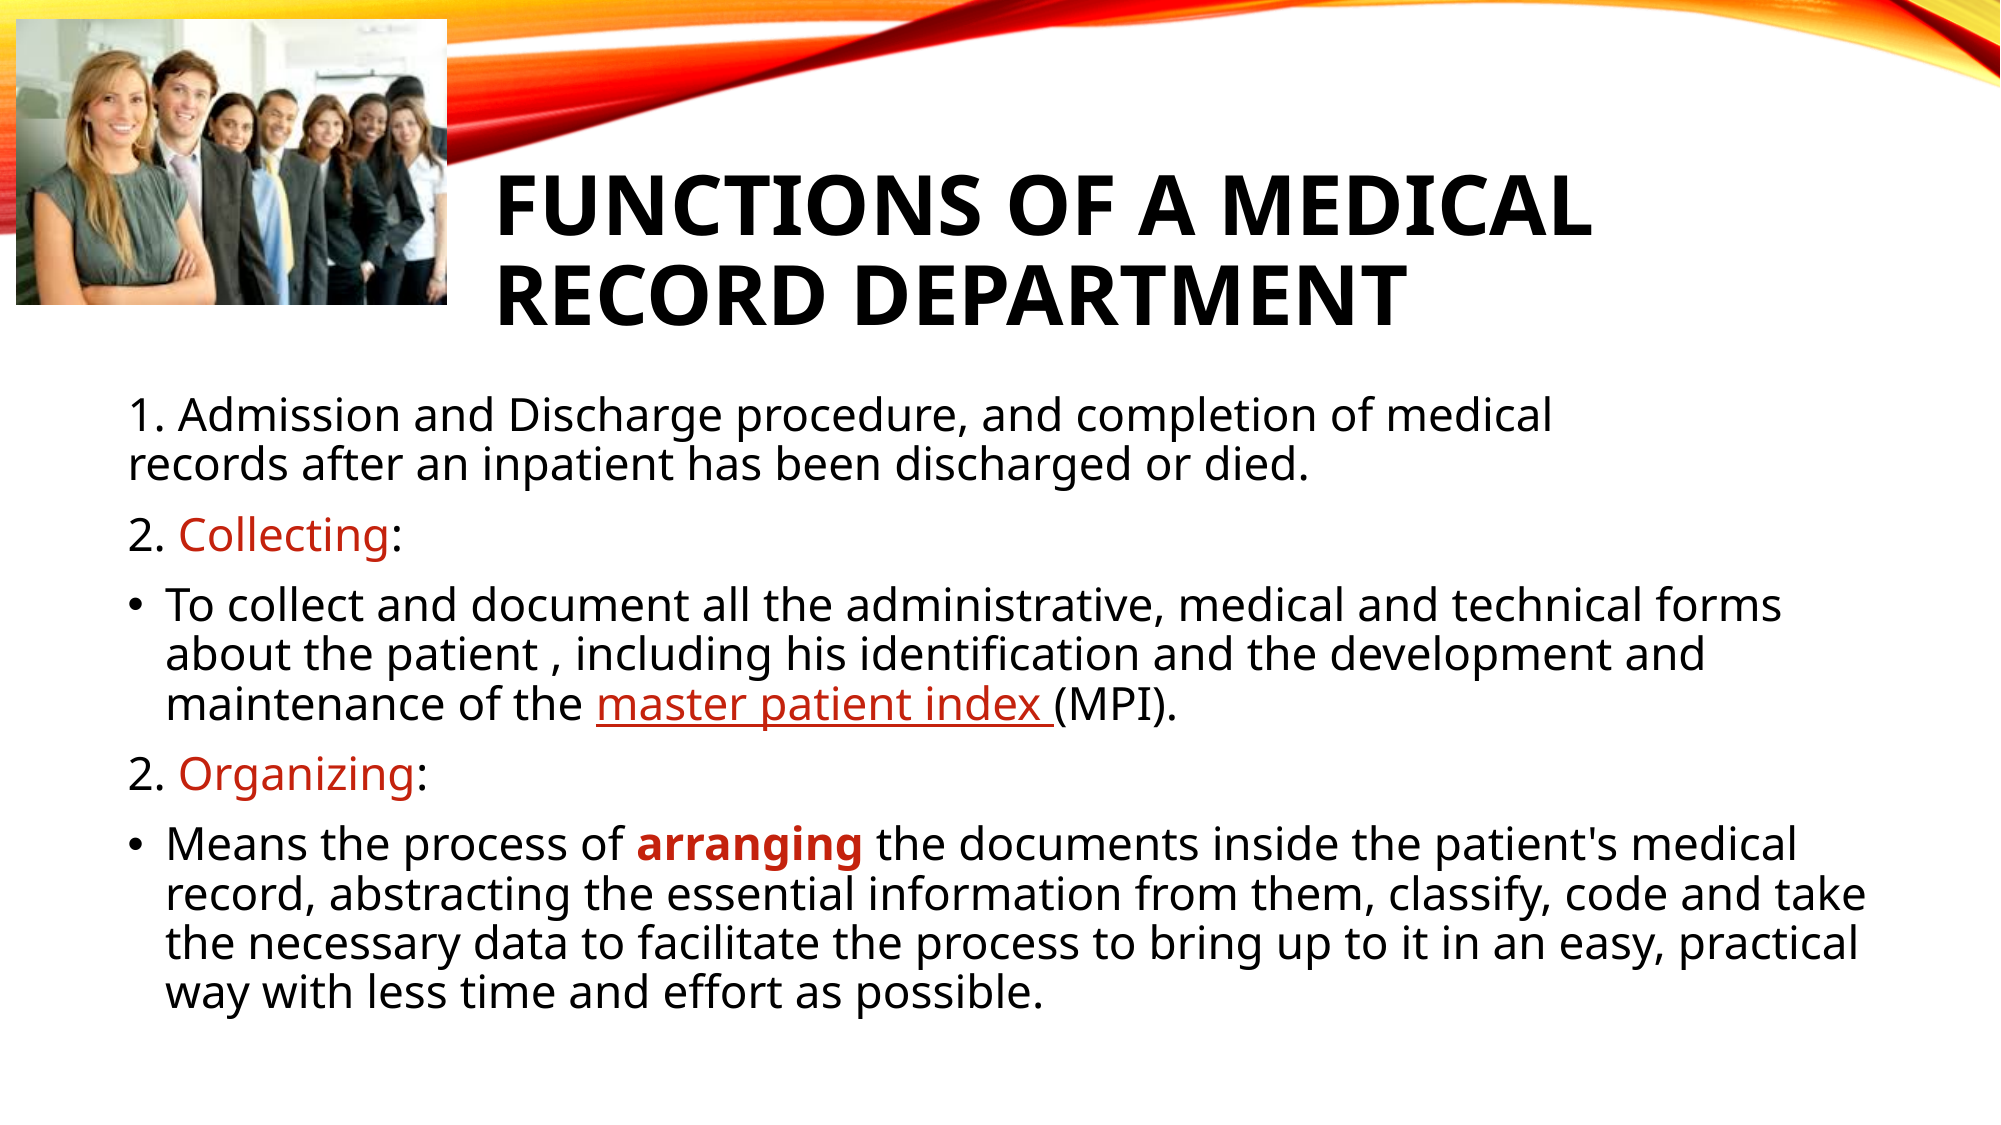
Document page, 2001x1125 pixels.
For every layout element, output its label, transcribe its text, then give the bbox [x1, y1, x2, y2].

title Functions of a Medical Record Department [479, 147, 1963, 360]
list 1. Admission and Discharge procedure, and completion of medical w records after an inpatient has been discharged or died. 2. Collecting: To collect and document all the administrative, medical and technical forms about the patient , including his identification and the development and maintenance of the master patient index (MPI). 2. Organizing: Means the process of arranging the documents inside the patient's medical record, abstracting the essential information from them, classify, code and take the necessary data to facilitate the process to bring up to it in an easy, practical way with less time and effort as possible. [112, 384, 1888, 1045]
picture [0, 0, 2000, 306]
